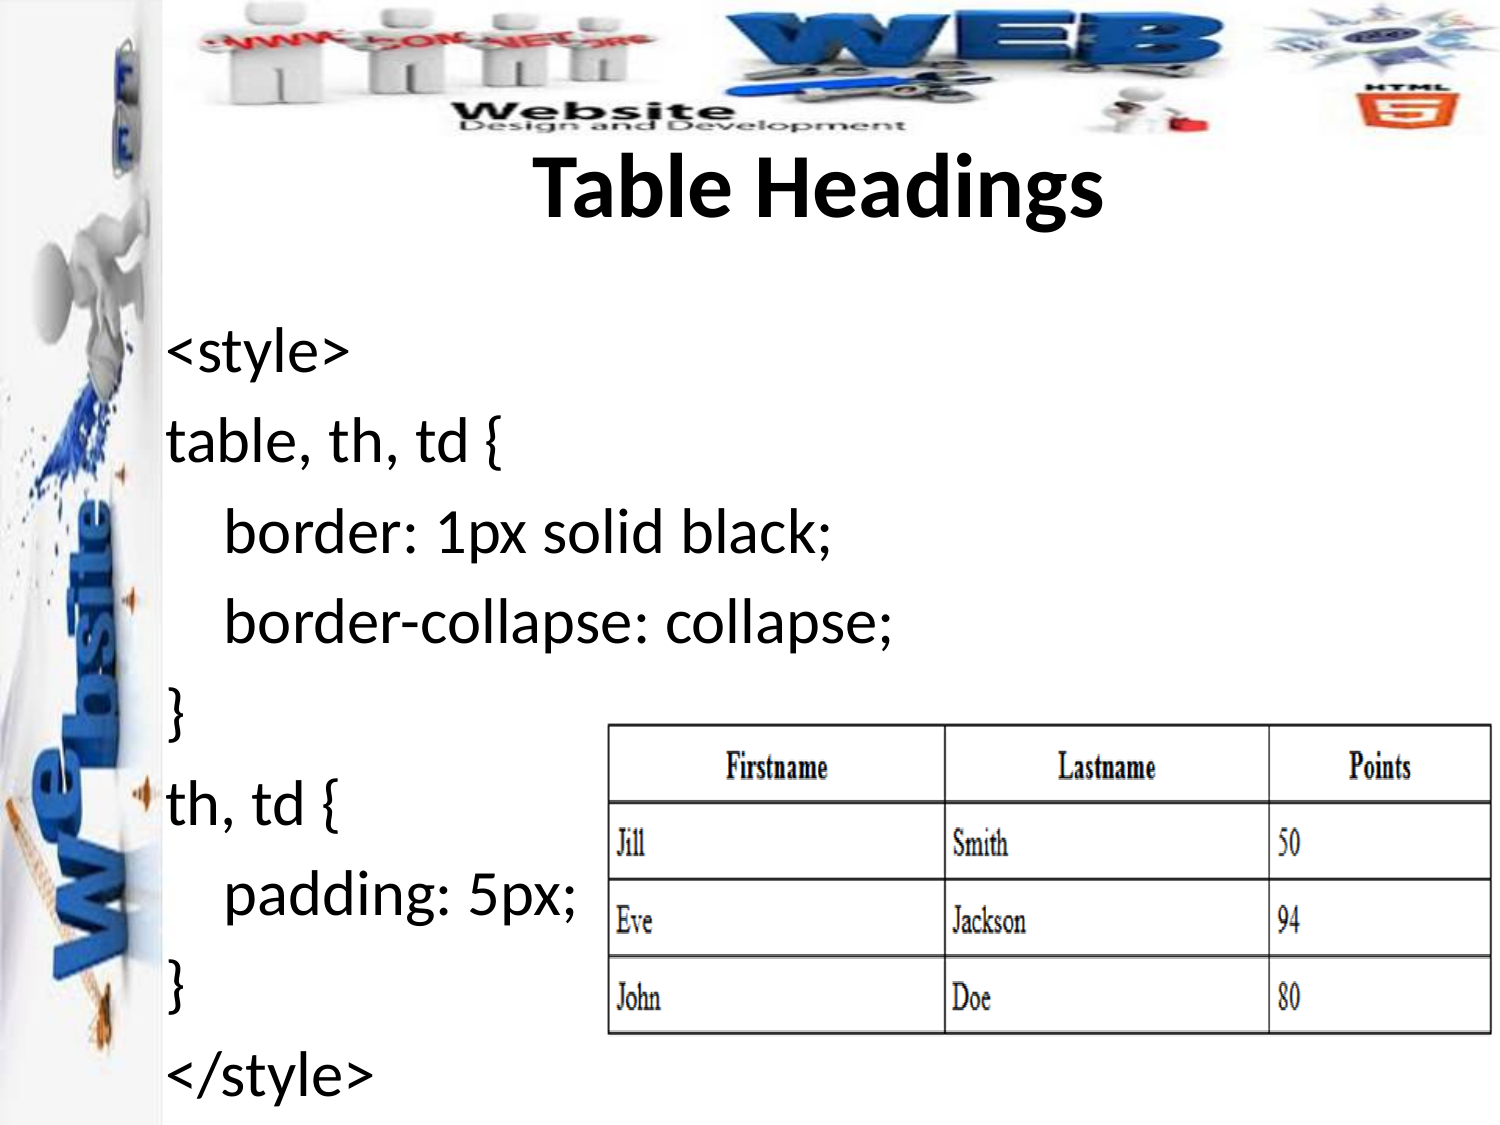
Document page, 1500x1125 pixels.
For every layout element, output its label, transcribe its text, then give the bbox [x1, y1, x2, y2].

picture [599, 712, 1500, 1051]
picture [0, 0, 1500, 1125]
list <style> table, th, td { border: 1px solid black; border-collapse: collapse; } th, td { padding: 5px; } </style> [150, 299, 1500, 1125]
title Table Headings [144, 87, 1495, 275]
